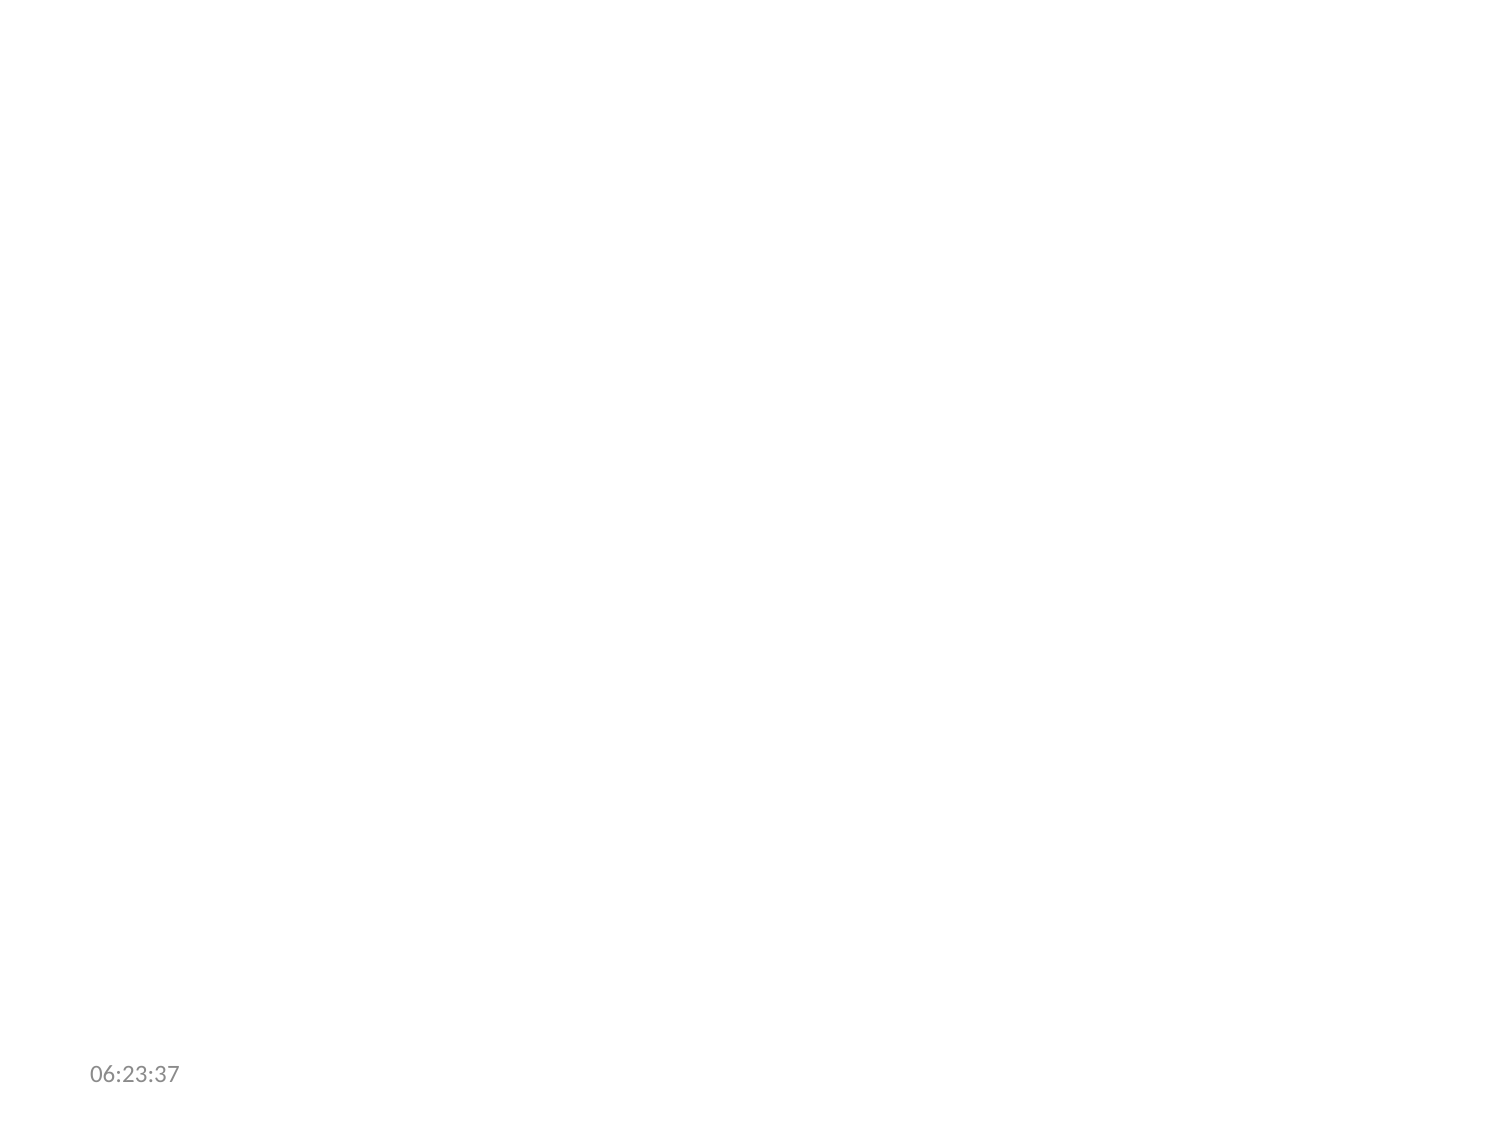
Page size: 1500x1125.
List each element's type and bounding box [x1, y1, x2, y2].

slide_number [75, 1042, 425, 1103]
